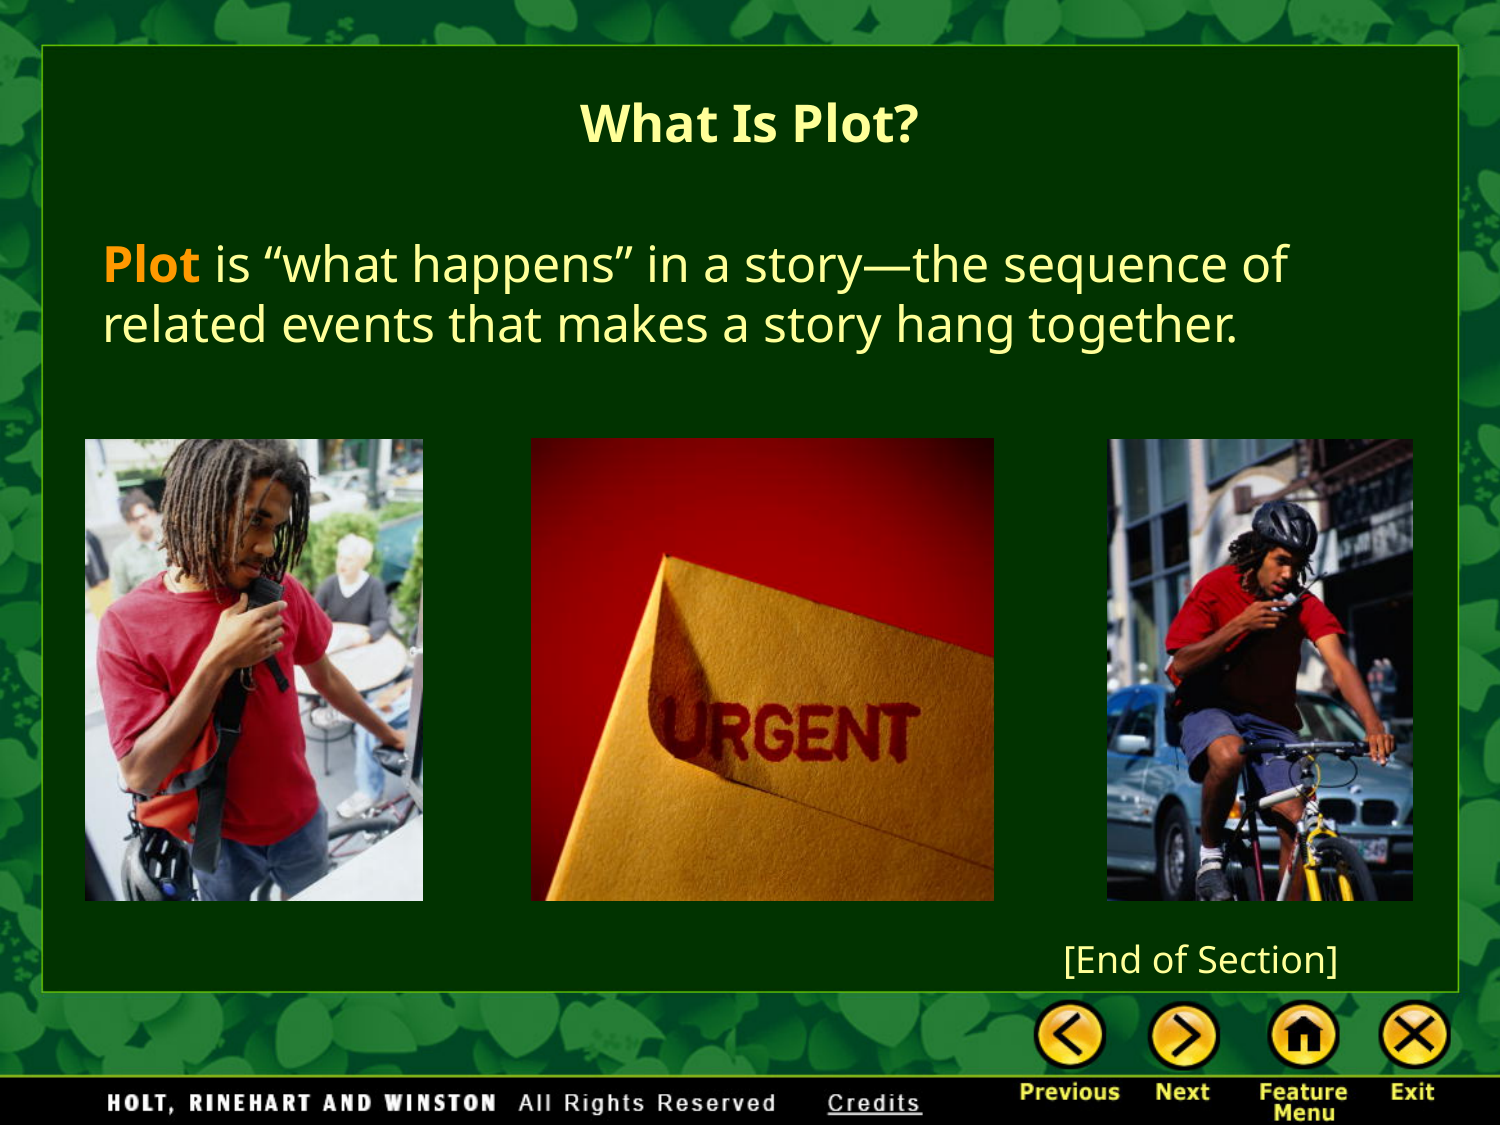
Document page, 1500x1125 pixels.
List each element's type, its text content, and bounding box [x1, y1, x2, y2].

title What Is Plot? [87, 56, 1413, 188]
text_box [End of Section] [1048, 929, 1393, 989]
picture [0, 0, 1500, 1125]
text_box Plot is “what happens” in a story—the sequence of related events that makes a story hang together. [87, 224, 1413, 360]
